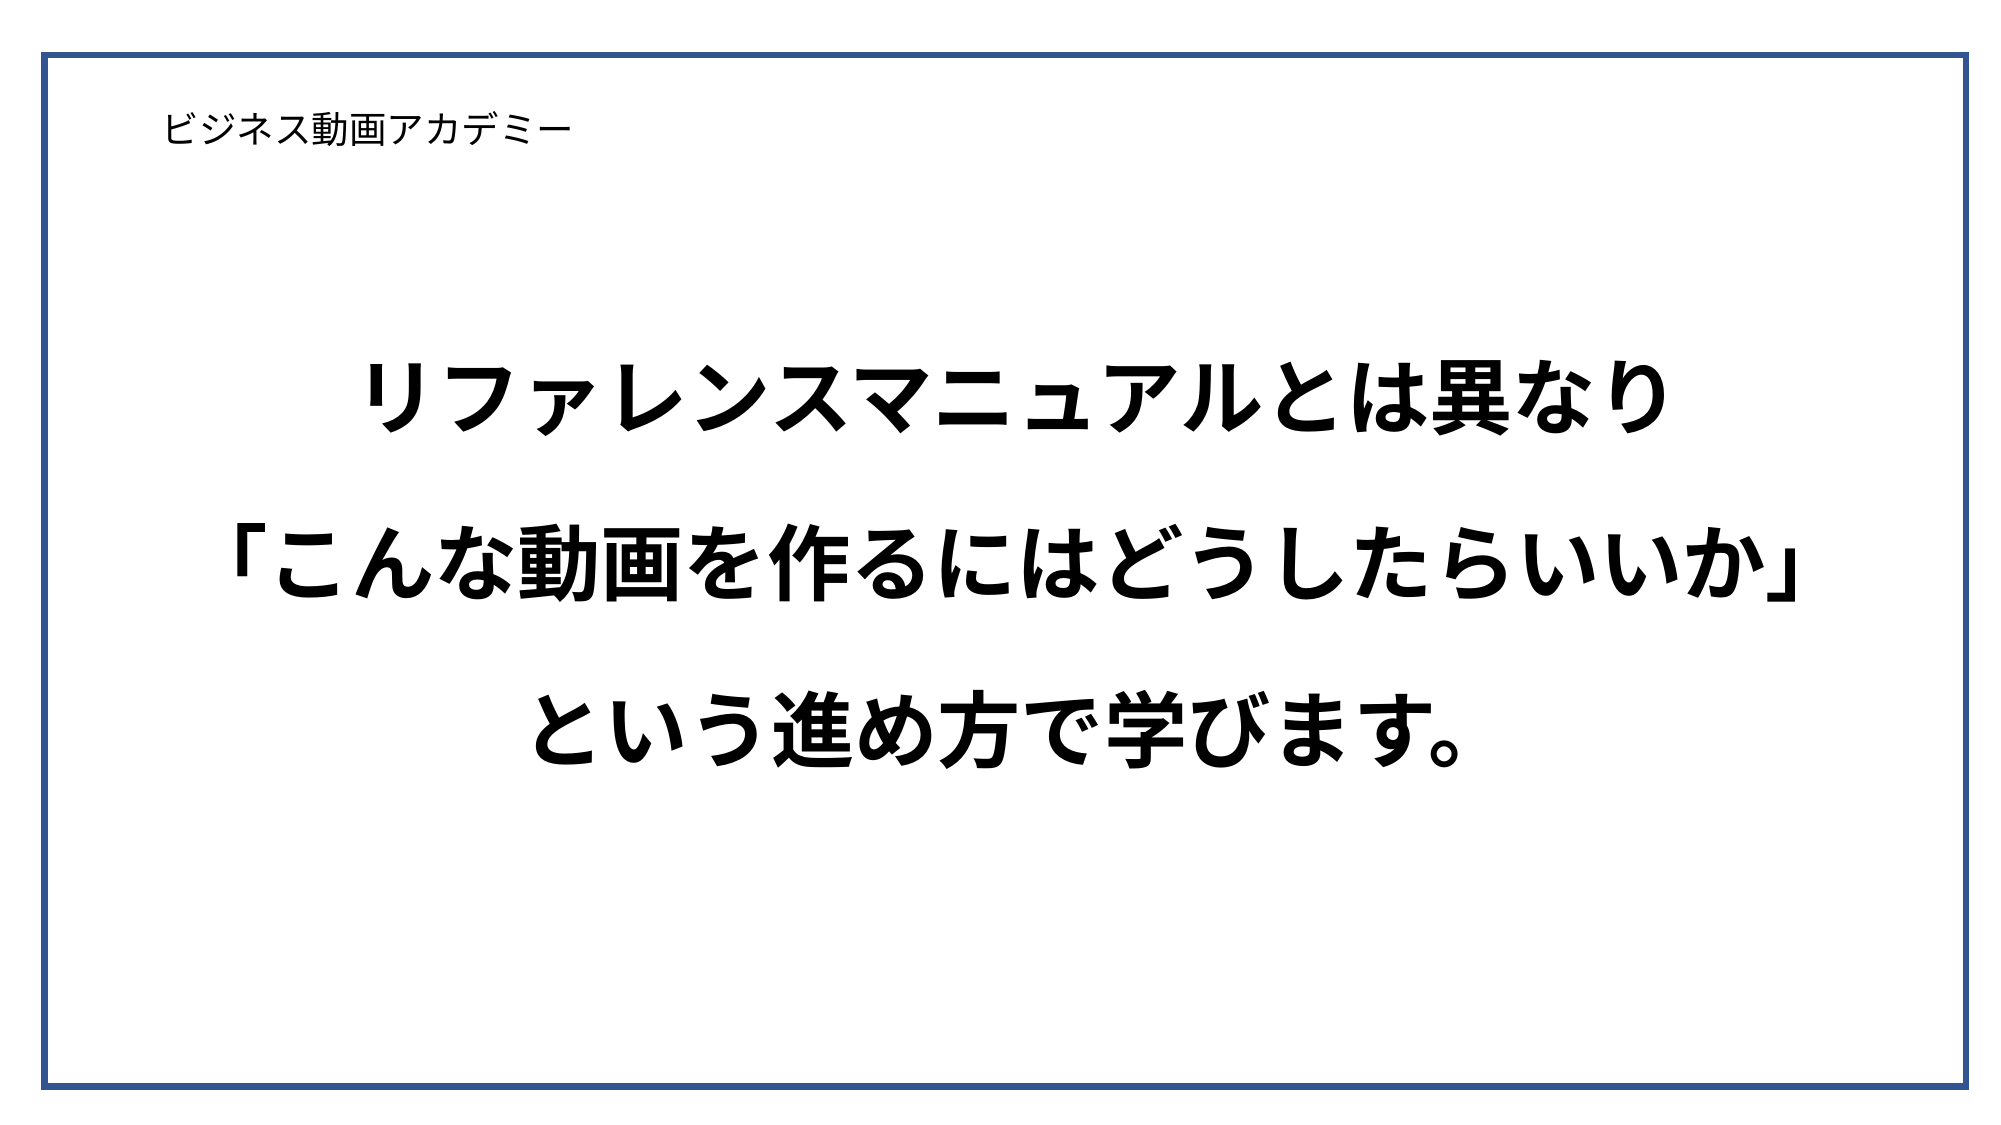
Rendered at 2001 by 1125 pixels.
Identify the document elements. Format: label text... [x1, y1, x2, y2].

text_box リファレンスマニュアルとは異なり 「こんな動画を作るにはどうしたらいいか」 という進め方で学びます。 [163, 270, 1871, 786]
text_box ビジネス動画アカデミー [147, 98, 1580, 158]
text_box [44, 54, 1967, 1087]
